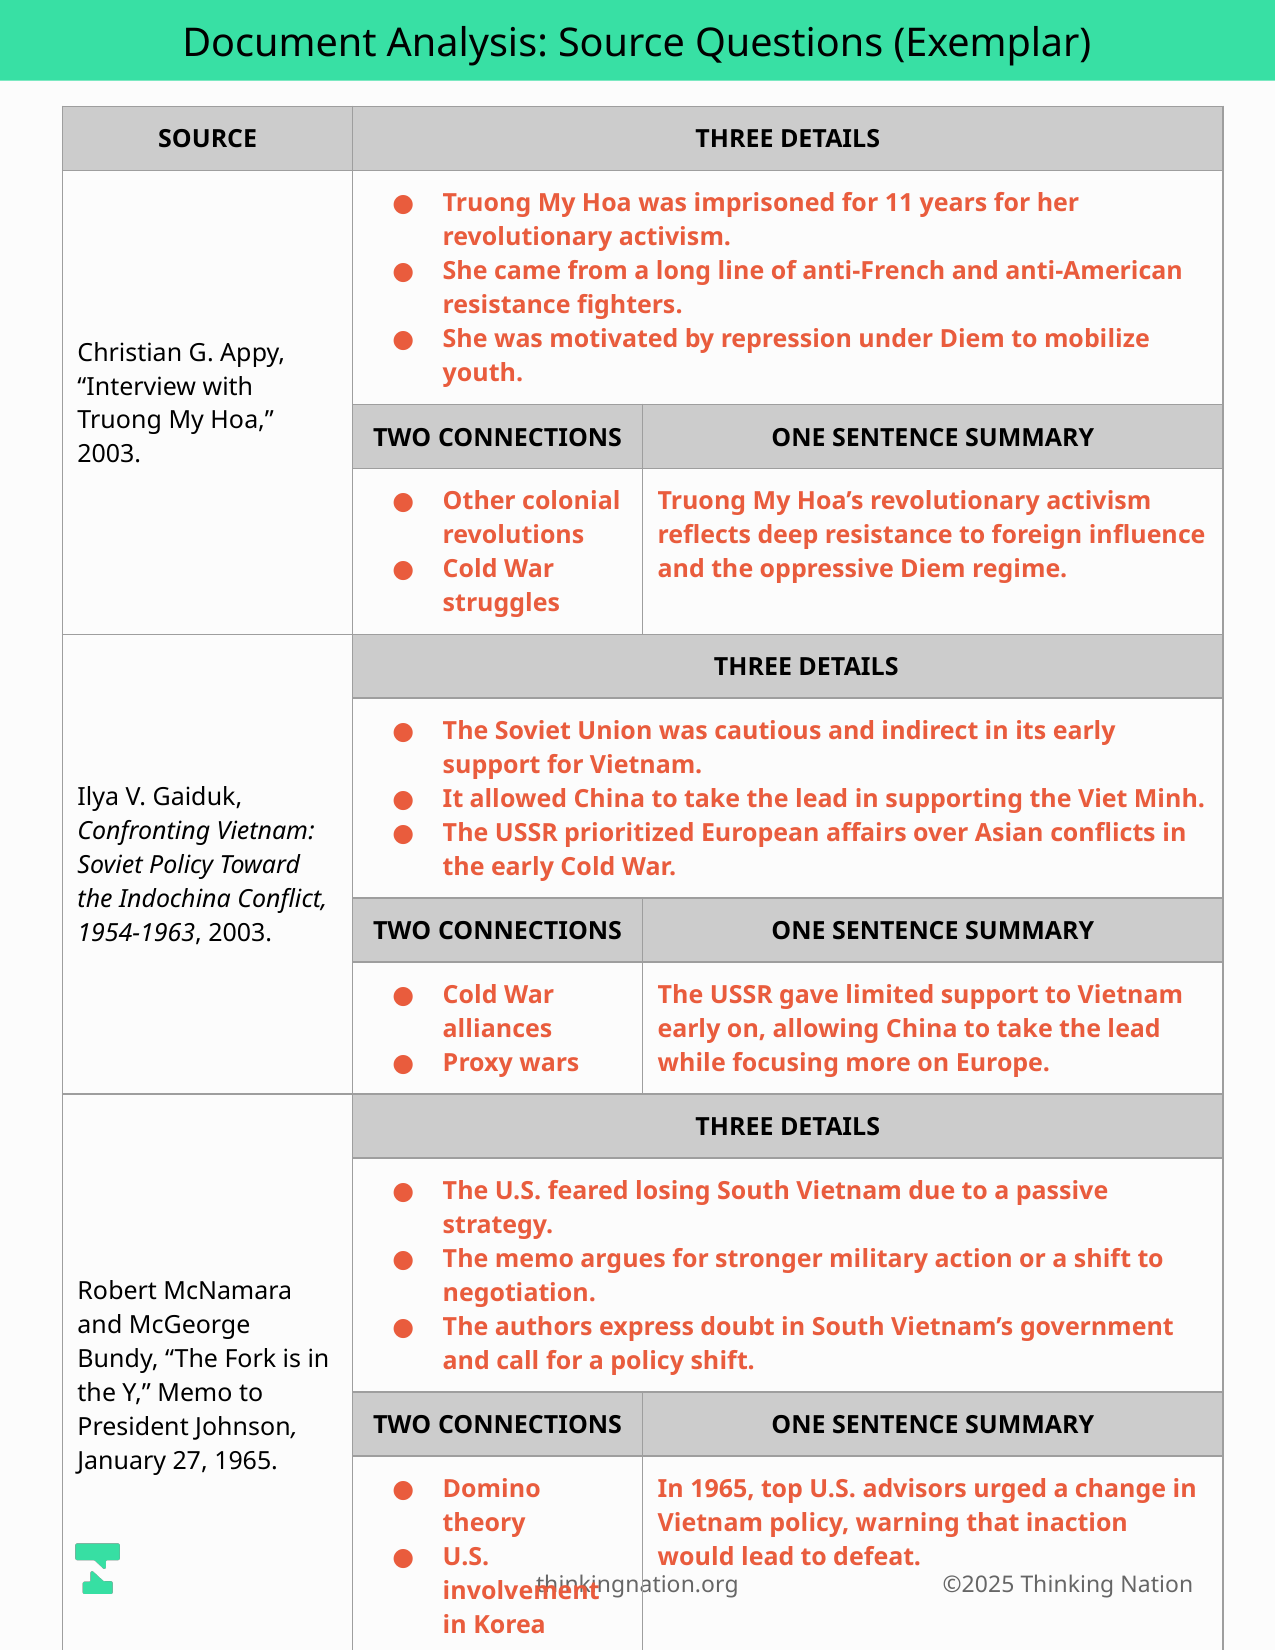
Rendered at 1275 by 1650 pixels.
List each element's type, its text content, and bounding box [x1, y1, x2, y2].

table_cell Ilya V. Gaiduk, Confronting Vietnam: Soviet Policy Toward the Indochina Conflict, 1954-1963, 2003. [63, 635, 352, 1093]
table_cell The Soviet Union was cautious and indirect in its early support for Vietnam. It allowed China to take the lead in supporting the Viet Minh. The USSR prioritized European affairs over Asian conflicts in the early Cold War. [353, 699, 1222, 897]
table_cell Truong My Hoa was imprisoned for 11 years for her revolutionary activism. She came from a long line of anti-French and anti-American resistance fighters. She was motivated by repression under Diem to mobilize youth. [353, 171, 1222, 404]
table_cell THREE DETAILS [353, 1095, 1222, 1157]
table_cell ONE SENTENCE SUMMARY [643, 1393, 1222, 1455]
table_cell Truong My Hoa’s revolutionary activism reflects deep resistance to foreign influence and the oppressive Diem regime. [643, 469, 1222, 634]
table_cell ONE SENTENCE SUMMARY [643, 899, 1222, 961]
table_cell In 1965, top U.S. advisors urged a change in Vietnam policy, warning that inaction would lead to defeat. [643, 1457, 1222, 1650]
table_cell Other colonial revolutions Cold War struggles [353, 469, 642, 634]
table_cell Cold War alliances Proxy wars [353, 963, 642, 1093]
table_header THREE DETAILS [353, 107, 1222, 170]
table_cell The USSR gave limited support to Vietnam early on, allowing China to take the lead while focusing more on Europe. [643, 963, 1222, 1093]
table_cell Domino theory U.S. involvement in Korea [353, 1457, 642, 1650]
table_cell TWO CONNECTIONS [353, 899, 642, 961]
table_cell ONE SENTENCE SUMMARY [643, 405, 1222, 468]
text_box Document Analysis: Source Questions (Exemplar) [0, 0, 1275, 81]
picture [62, 1533, 133, 1604]
table_header SOURCE [63, 107, 352, 170]
table_cell TWO CONNECTIONS [353, 1393, 642, 1455]
table_cell Robert McNamara and McGeorge Bundy, “The Fork is in the Y,” Memo to President Johnson, January 27, 1965. [63, 1095, 352, 1650]
table_cell The U.S. feared losing South Vietnam due to a passive strategy. The memo argues for stronger military action or a shift to negotiation. The authors express doubt in South Vietnam’s government and call for a policy shift. [353, 1159, 1222, 1391]
table_cell THREE DETAILS [353, 635, 1222, 697]
table_cell Christian G. Appy, “Interview with Truong My Hoa,” 2003. [63, 171, 352, 634]
table_cell TWO CONNECTIONS [353, 405, 642, 468]
